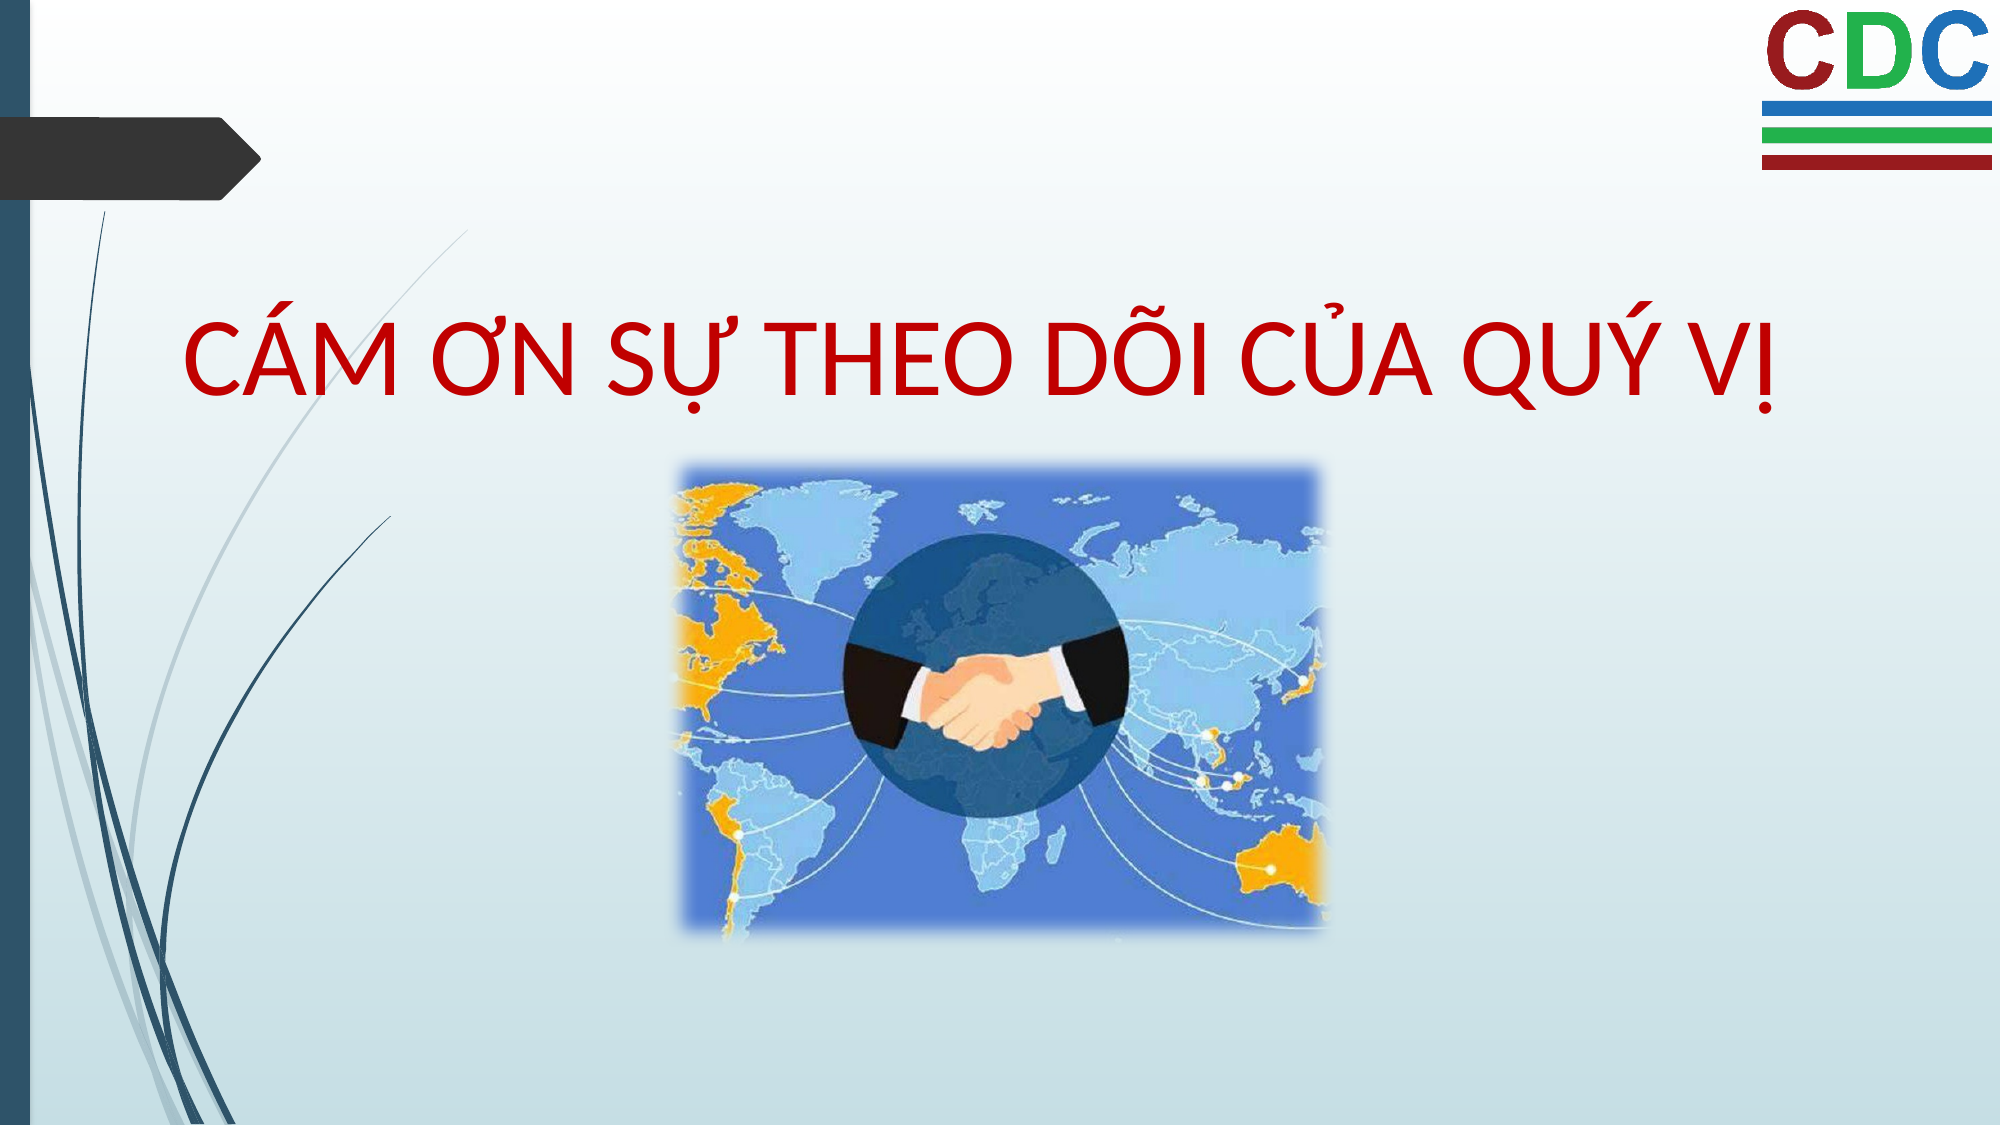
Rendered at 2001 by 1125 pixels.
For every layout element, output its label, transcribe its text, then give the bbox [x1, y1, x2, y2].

title CÁM ƠN SỰ THEO DÕI CỦA QUÝ VỊ [180, 287, 1820, 478]
picture [664, 449, 1336, 948]
picture [1762, 10, 1992, 170]
